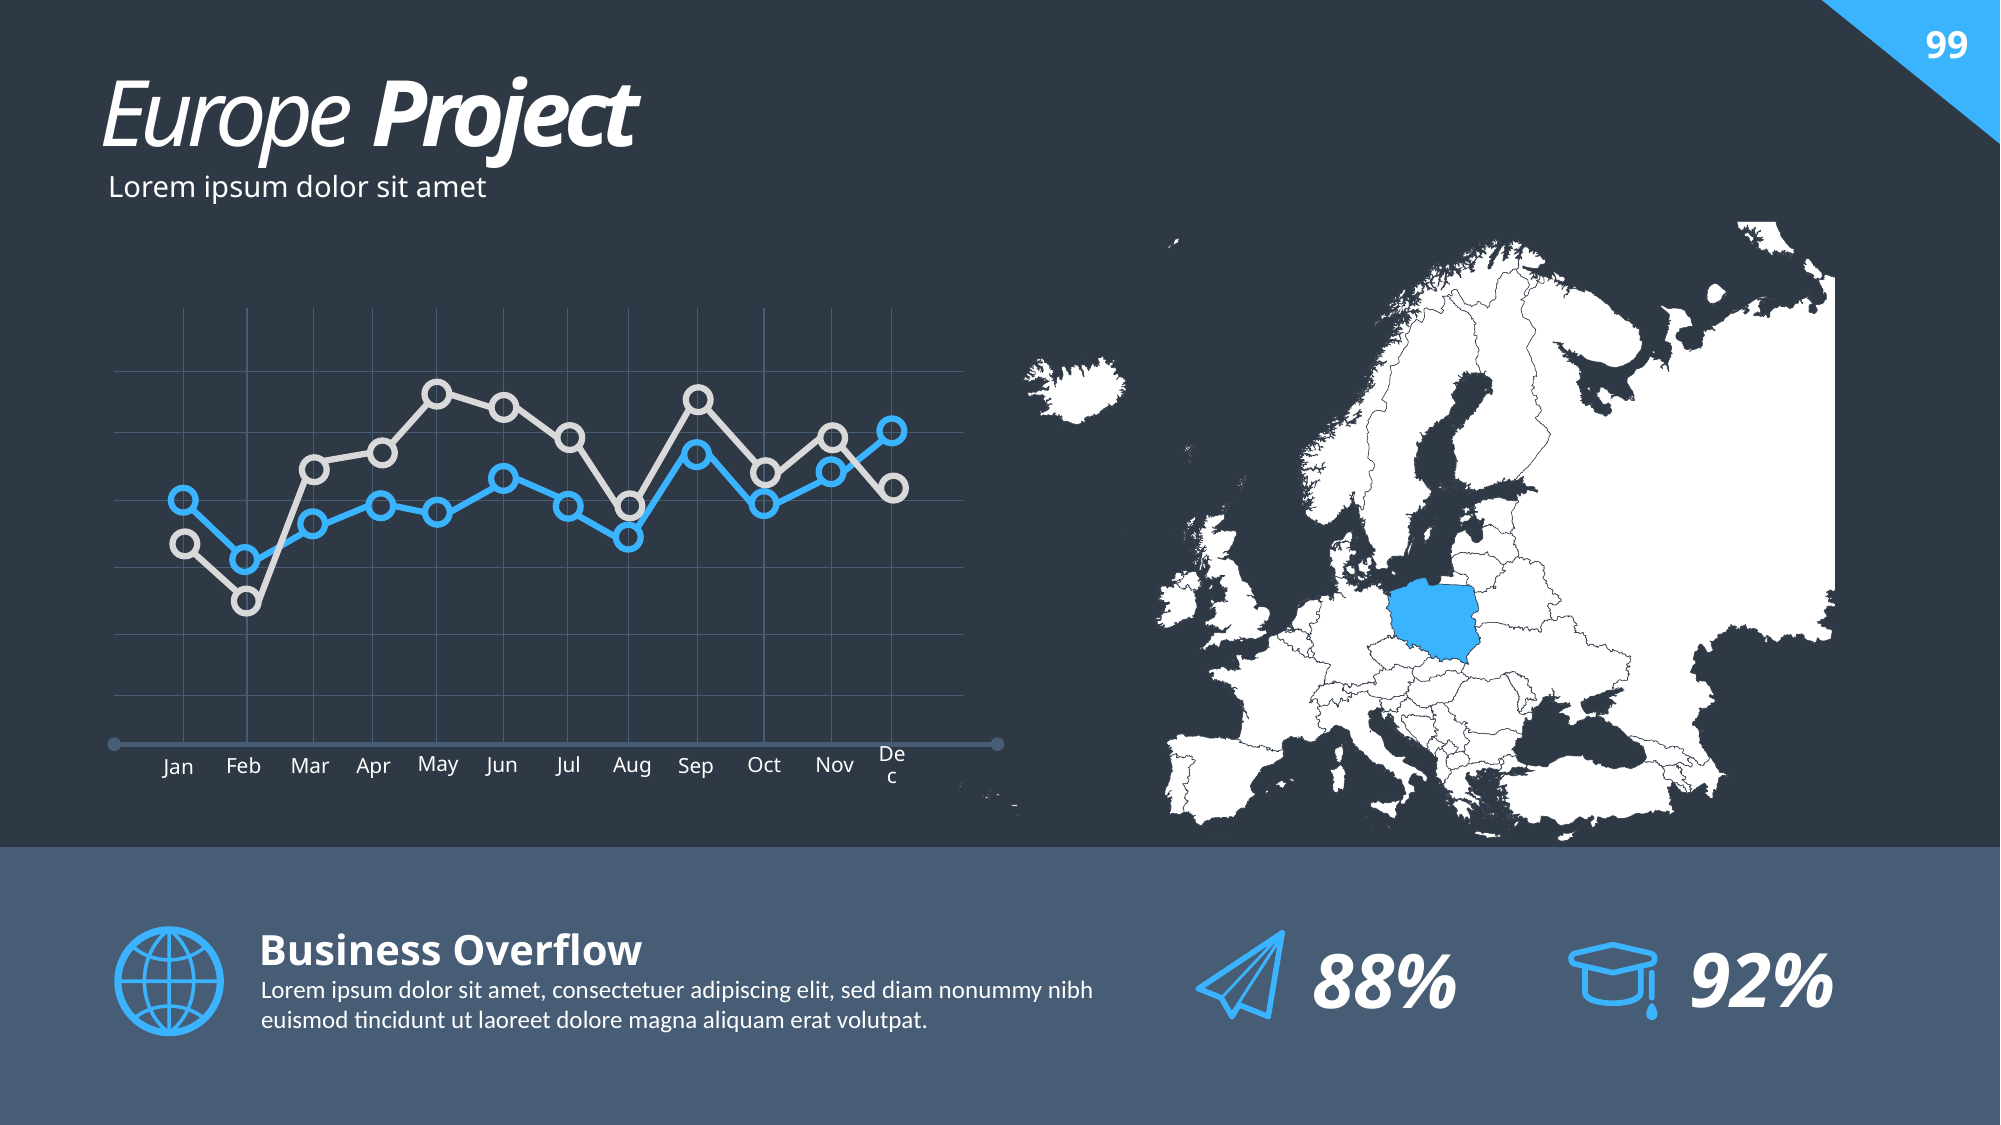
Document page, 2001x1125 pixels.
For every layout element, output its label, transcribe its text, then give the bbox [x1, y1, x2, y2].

text_box [1195, 930, 1284, 1020]
text_box [114, 926, 224, 1037]
text_box 92% [1661, 925, 1864, 1031]
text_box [114, 308, 998, 781]
text_box 88% [1284, 926, 1487, 1031]
text_box Business Overflow [244, 916, 813, 982]
text_box Europe Project [84, 63, 1171, 169]
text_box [959, 221, 1836, 916]
text_box Lorem ipsum dolor sit amet, consectetuer adipiscing elit, sed diam nonummy nibh euismod tincidunt ut laoreet dolore magna aliquam erat volutpat. [246, 966, 1171, 1042]
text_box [1568, 941, 1658, 1020]
text_box Lorem ipsum dolor sit amet [93, 169, 785, 207]
text_box [0, 846, 2000, 1125]
